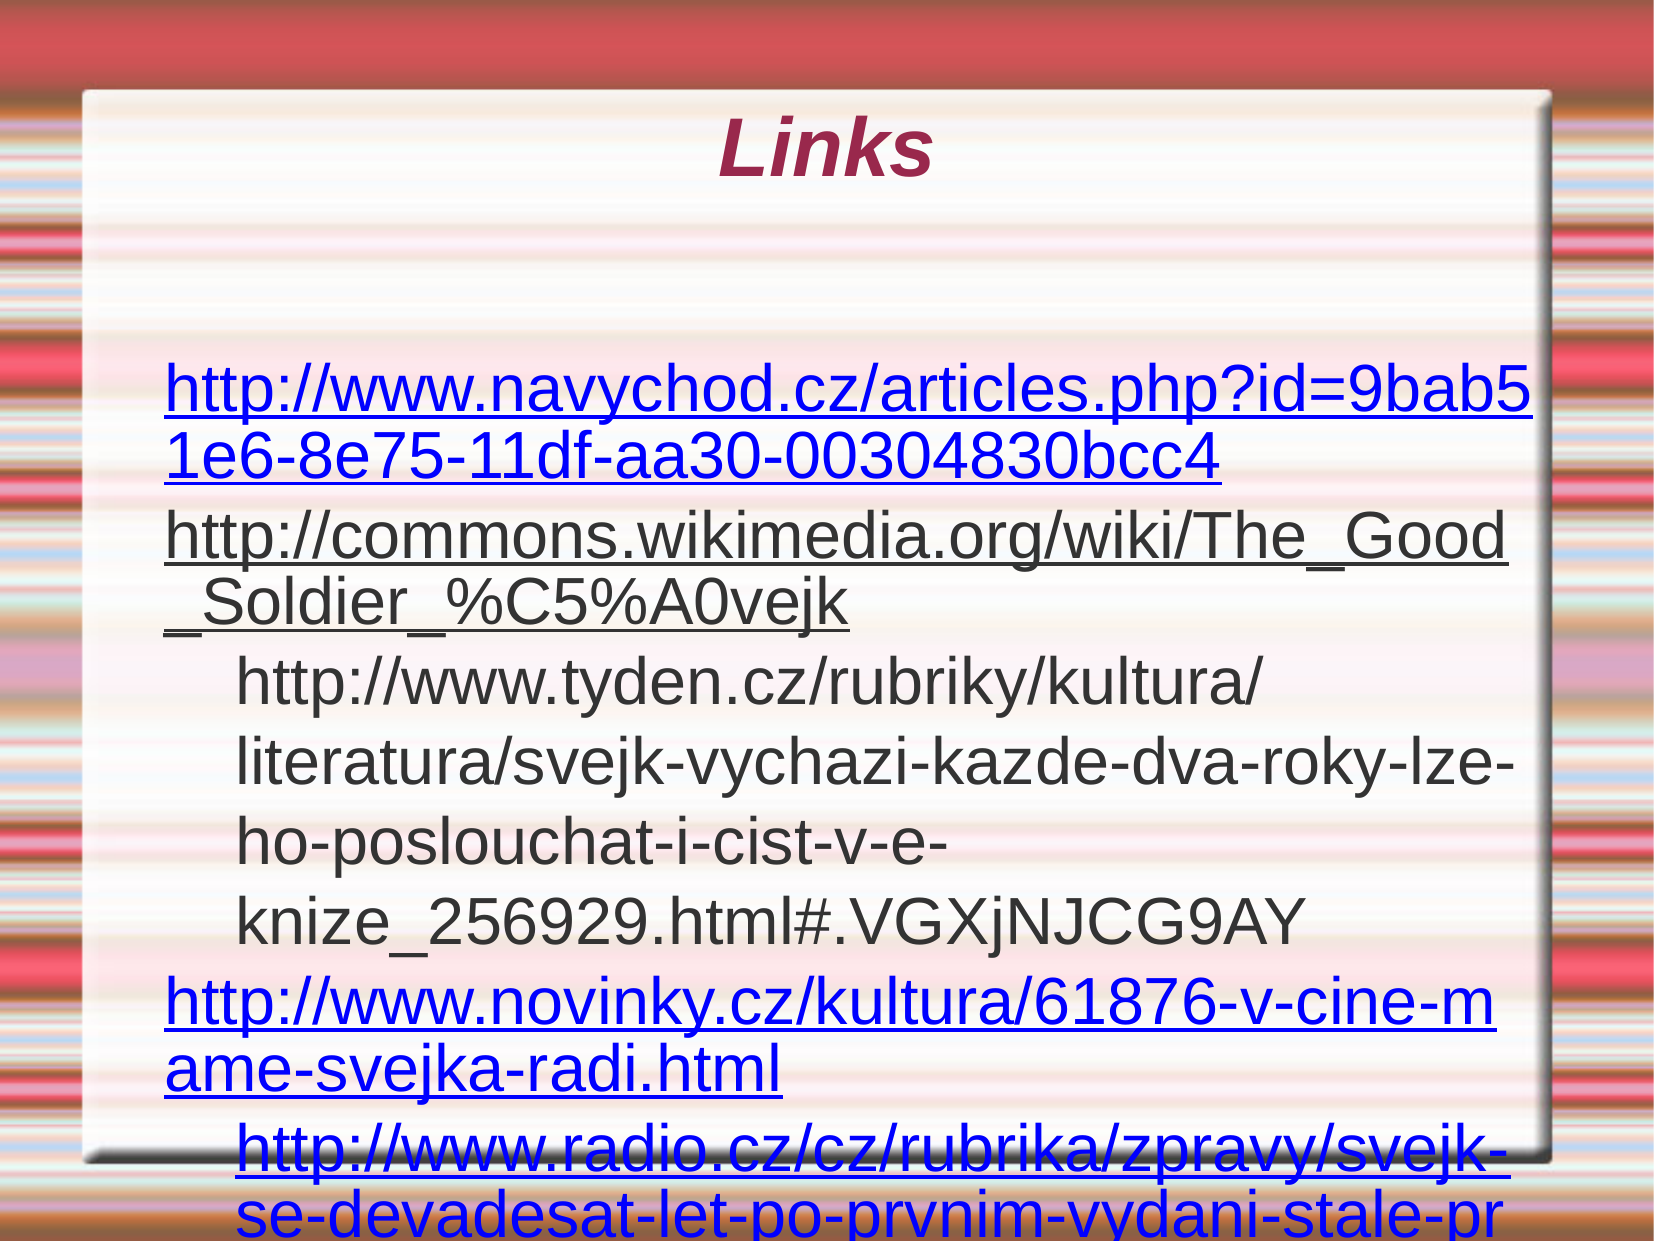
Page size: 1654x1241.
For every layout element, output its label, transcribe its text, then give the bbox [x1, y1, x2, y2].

title Links [121, 39, 1534, 247]
list http://www.navychod.cz/articles.php?id=9bab51e6-8e75-11df-aa30-00304830bcc4 http://commons.wikimedia.org/wiki/The_Good_Soldier_%C5%A0vejkhttp://www.tyden.cz/rubriky/kultura/literatura/svejk-vychazi-kazde-dva-roky-lze-ho-poslouchat-i-cist-v-e-knize_256929.html#.VGXjNJCG9AY http://www.novinky.cz/kultura/61876-v-cine-mame-svejka-radi.htmlhttp://www.radio.cz/cz/rubrika/zpravy/svejk-se-devadesat-let-po-prvnim-vydani-stale-preklada [152, 344, 1534, 1127]
picture [0, 0, 1654, 1241]
